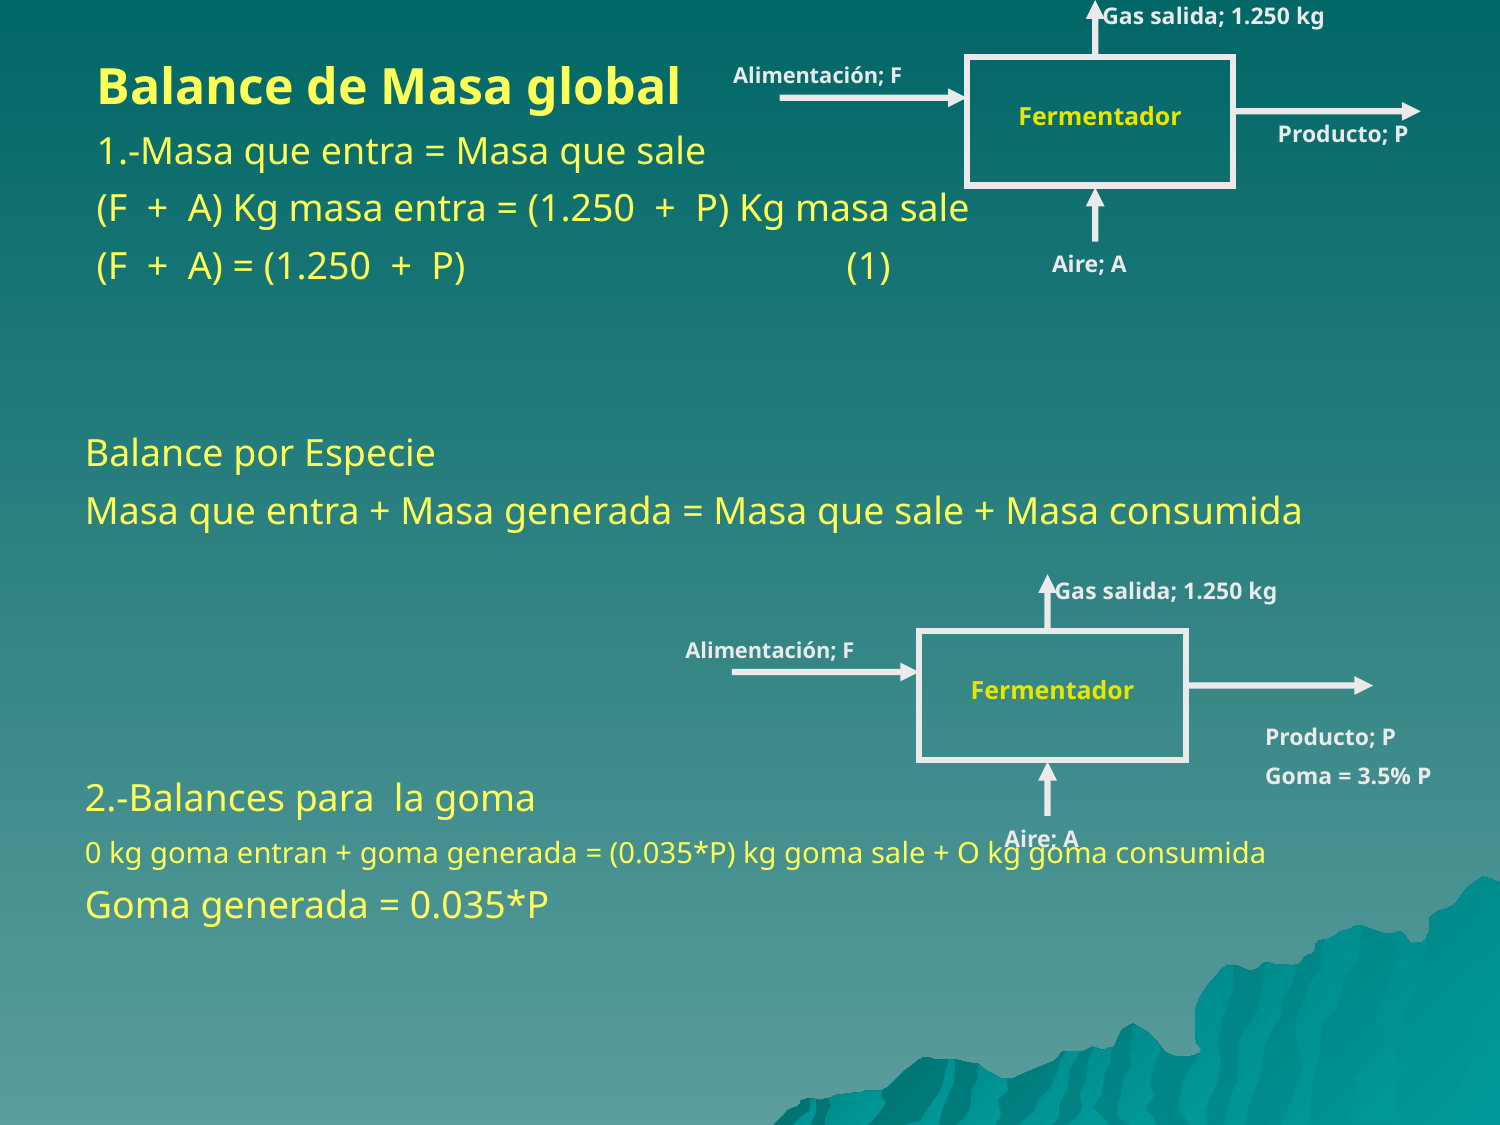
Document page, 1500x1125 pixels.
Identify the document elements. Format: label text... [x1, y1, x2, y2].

text_box Balance por Especie Masa que entra + Masa generada = Masa que sale + Masa consumida 2.-Balances para la goma 0 kg goma entran + goma generada = (0.035*P) kg goma sale + O kg goma consumida Goma generada = 0.035*P [70, 421, 1500, 934]
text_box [702, 573, 1467, 850]
text_box Balance de Masa global 1.-Masa que entra = Masa que sale (F + A) Kg masa entra = (1.250 + P) Kg masa sale (F + A) = (1.250 + P) (1) [81, 46, 1430, 421]
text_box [750, 0, 1500, 276]
